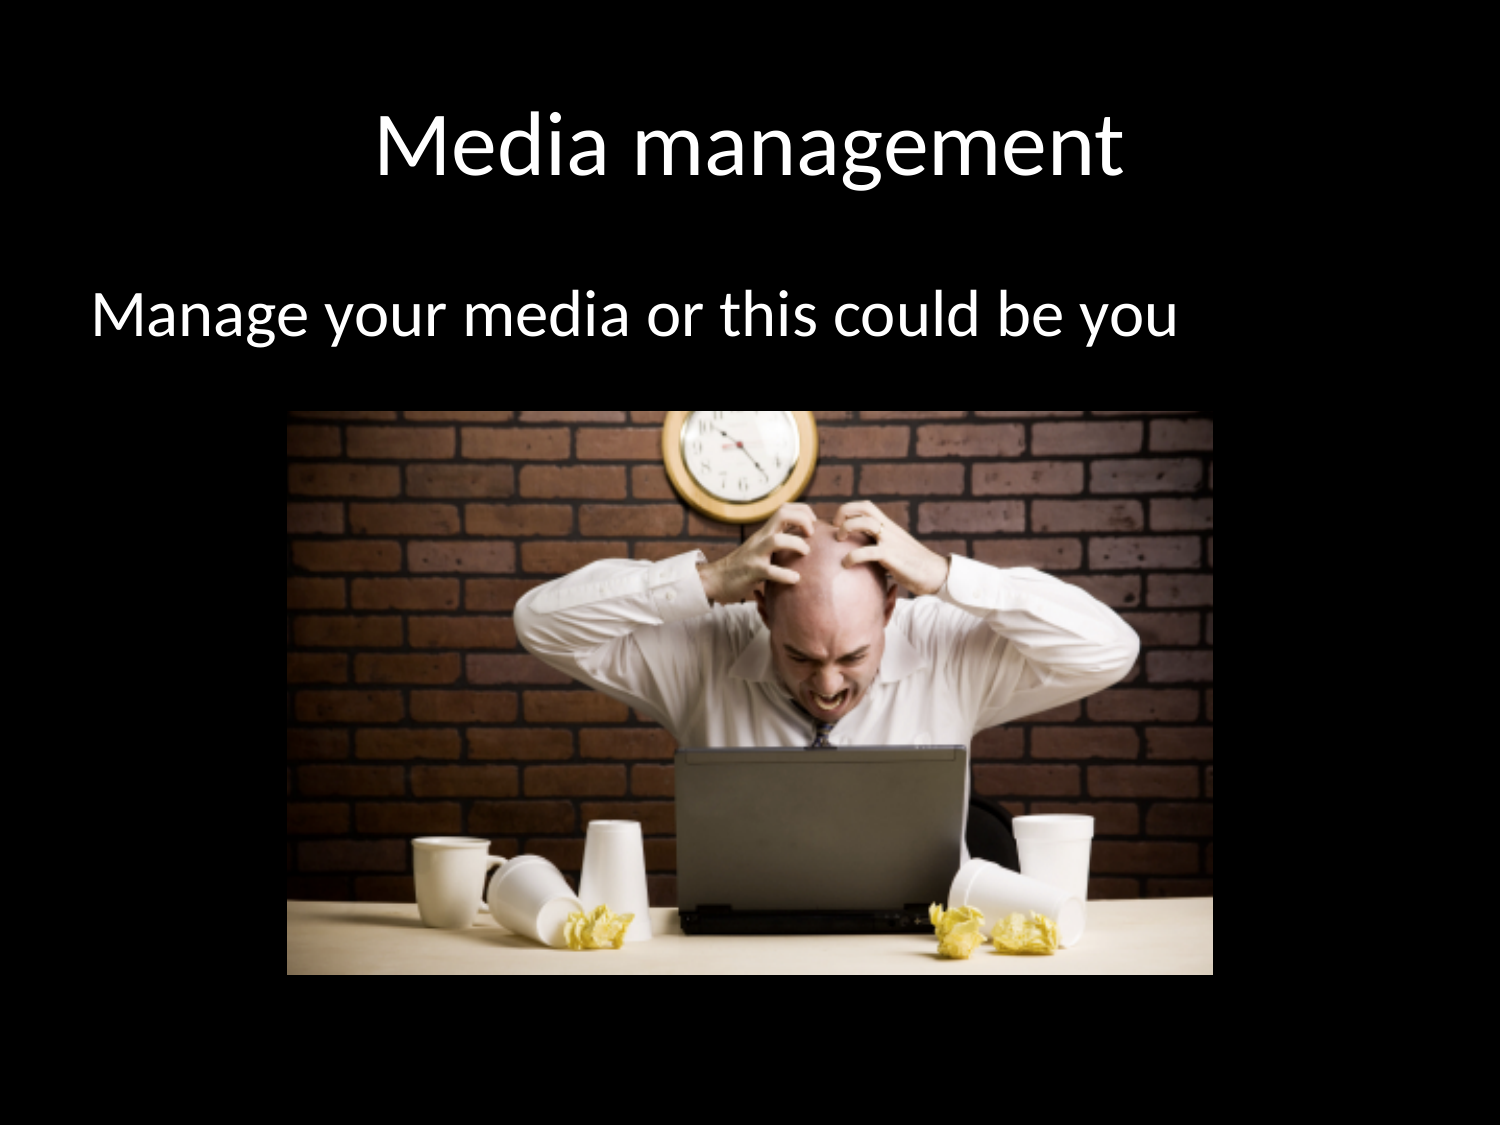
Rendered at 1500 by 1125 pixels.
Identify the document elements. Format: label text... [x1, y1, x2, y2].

picture [287, 411, 1213, 975]
list Manage your media or this could be you [75, 262, 1425, 1005]
title Media management [75, 45, 1425, 233]
